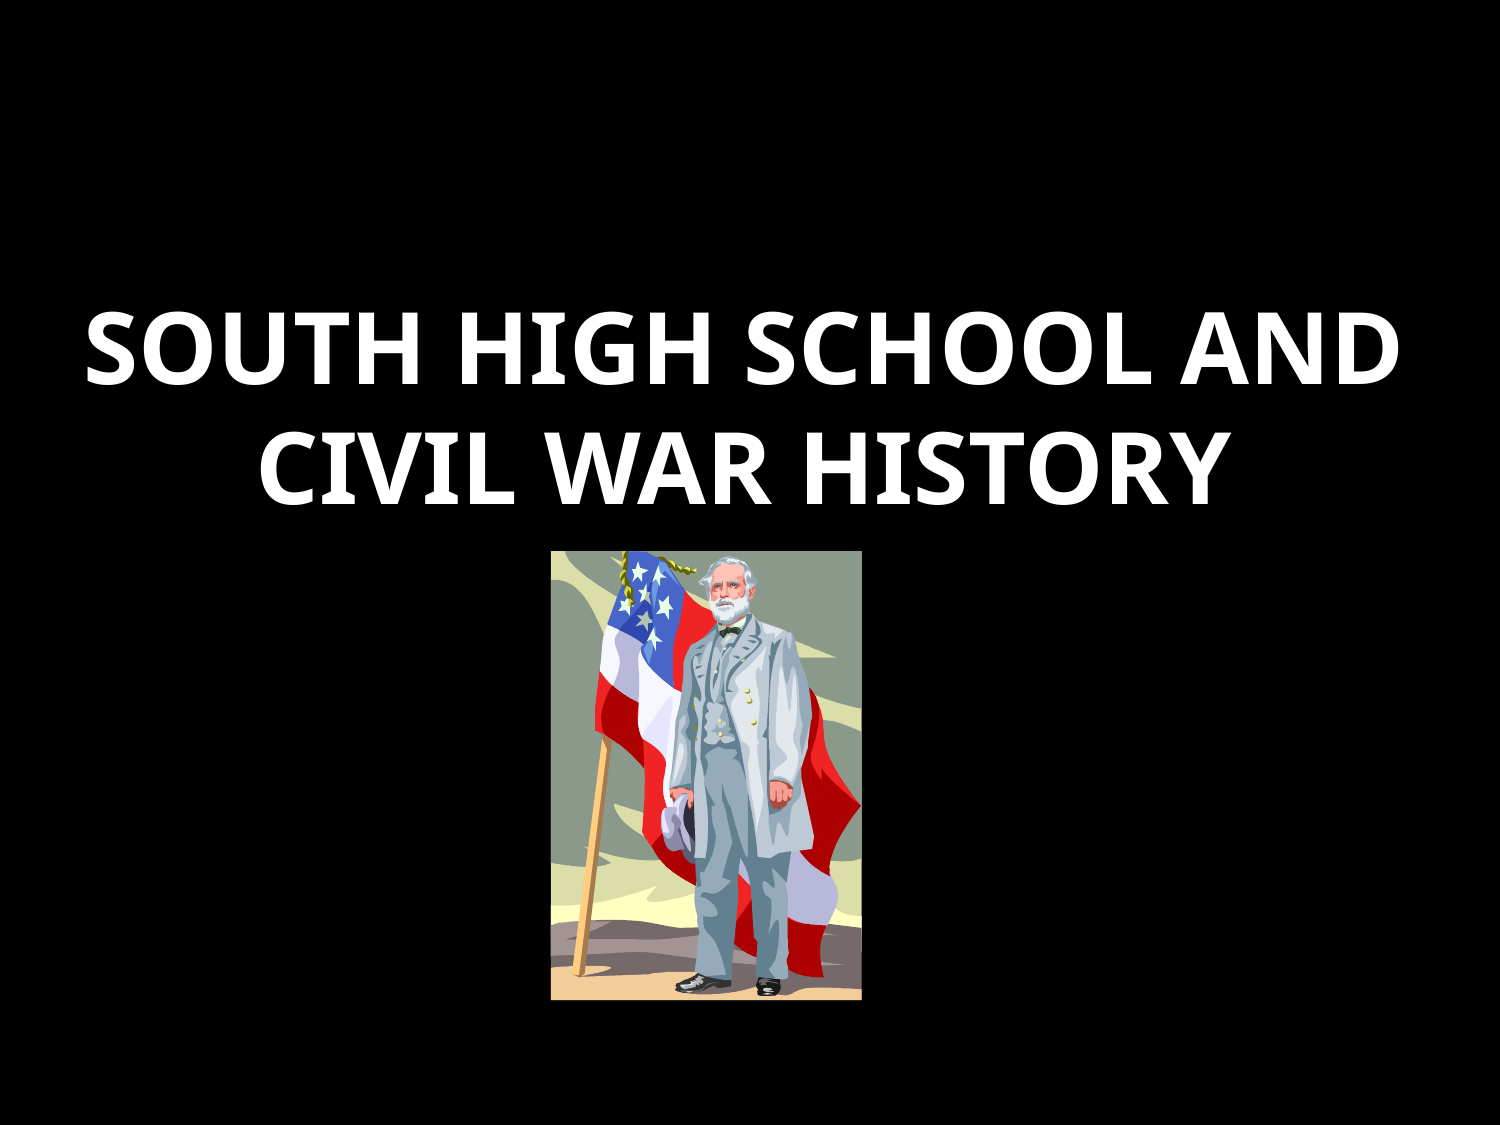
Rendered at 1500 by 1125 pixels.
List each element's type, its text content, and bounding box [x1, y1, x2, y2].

picture [549, 549, 867, 1006]
title South High School and civil war history [69, 224, 1420, 525]
